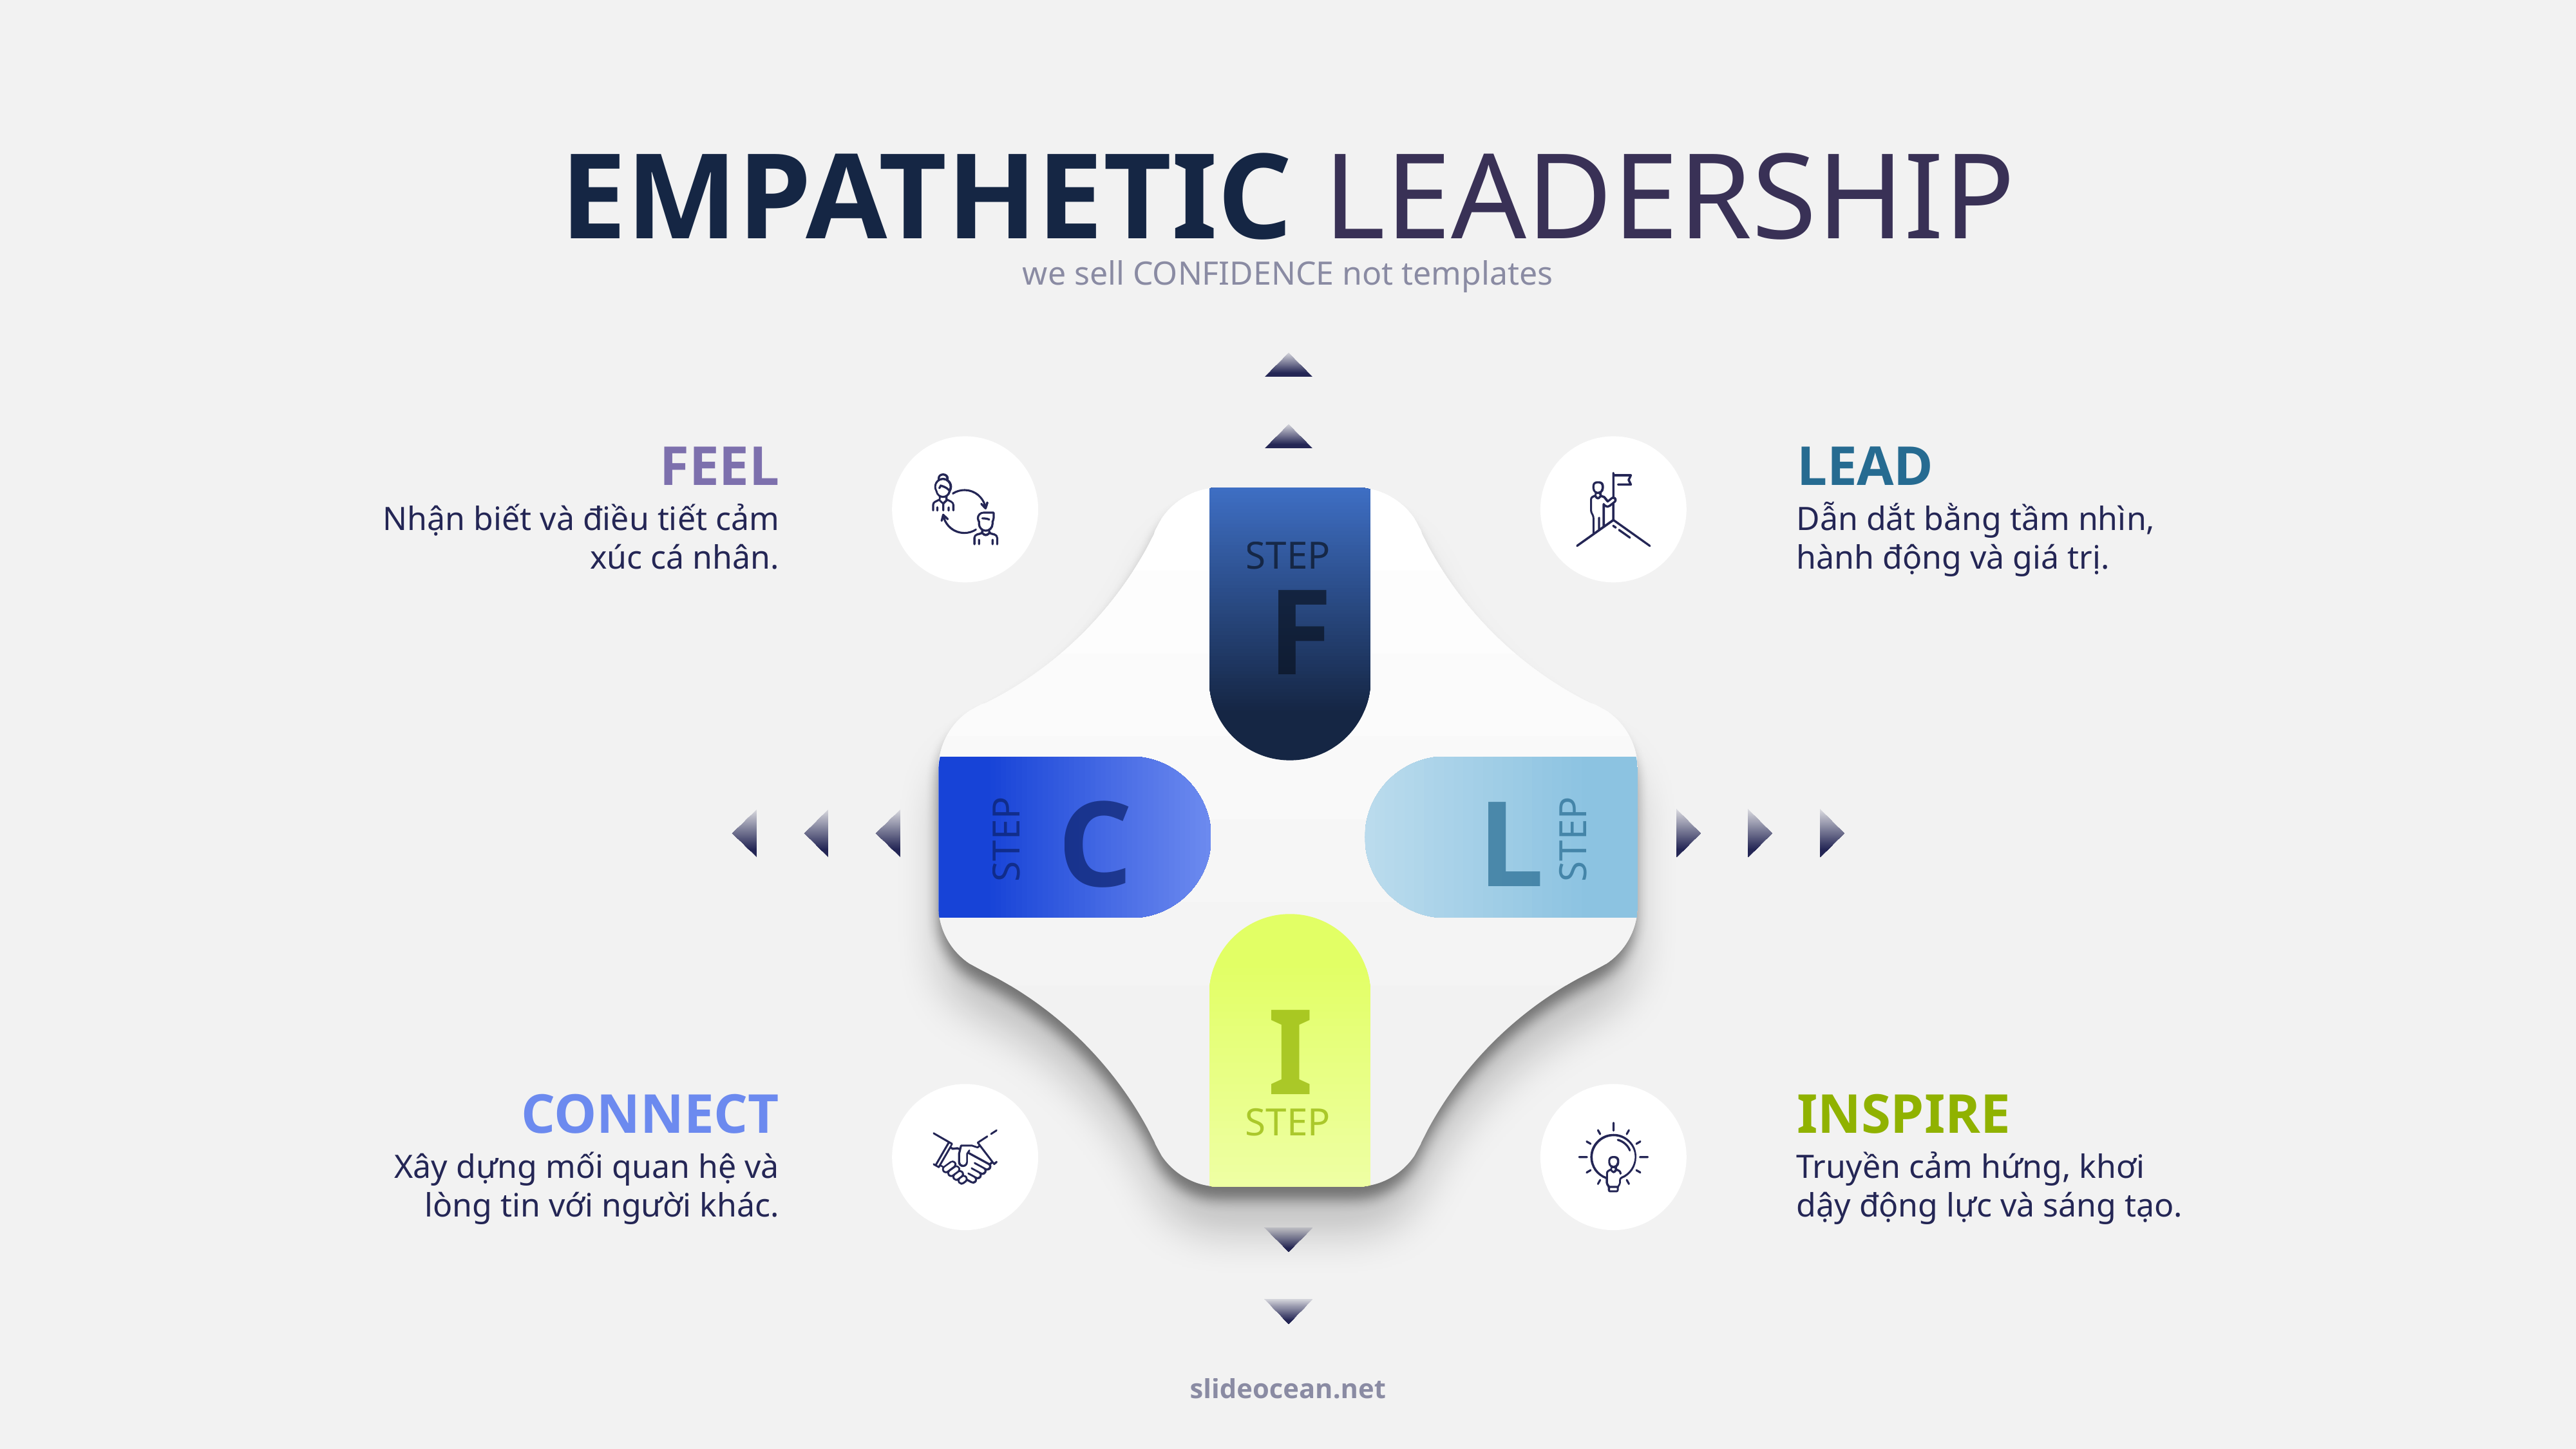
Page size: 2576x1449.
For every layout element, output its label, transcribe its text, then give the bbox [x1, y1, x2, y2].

text_box Xây dựng mối quan hệ và lòng tin với người khác. [363, 1141, 789, 1228]
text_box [938, 858, 1638, 1188]
text_box EMPATHETIC LEADERSHIP [551, 116, 2025, 267]
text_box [932, 1129, 998, 1186]
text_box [1264, 1188, 1312, 1324]
text_box Dẫn dắt bằng tầm nhìn, hành động và giá trị. [1787, 493, 2213, 580]
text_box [1575, 471, 1651, 547]
text_box we sell CONFIDENCE not templates [1013, 267, 1563, 296]
text_box Truyền cảm hứng, khơi dậy động lực và sáng tạo. [1787, 1141, 2213, 1228]
text_box [1542, 435, 1688, 580]
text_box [732, 809, 1844, 858]
text_box Nhận biết và điều tiết cảm xúc cá nhân. [363, 493, 789, 580]
text_box [1546, 1087, 1688, 1231]
text_box INSPIRE [1787, 1074, 2172, 1149]
text_box slideocean.net [1180, 1367, 1396, 1409]
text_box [931, 473, 999, 546]
text_box FEEL [401, 426, 789, 501]
text_box [891, 1088, 1033, 1231]
text_box [891, 435, 1036, 578]
text_box CONNECT [401, 1074, 789, 1149]
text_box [1578, 1121, 1649, 1193]
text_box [1264, 352, 1312, 487]
text_box LEAD [1787, 426, 2172, 501]
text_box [938, 487, 1638, 809]
